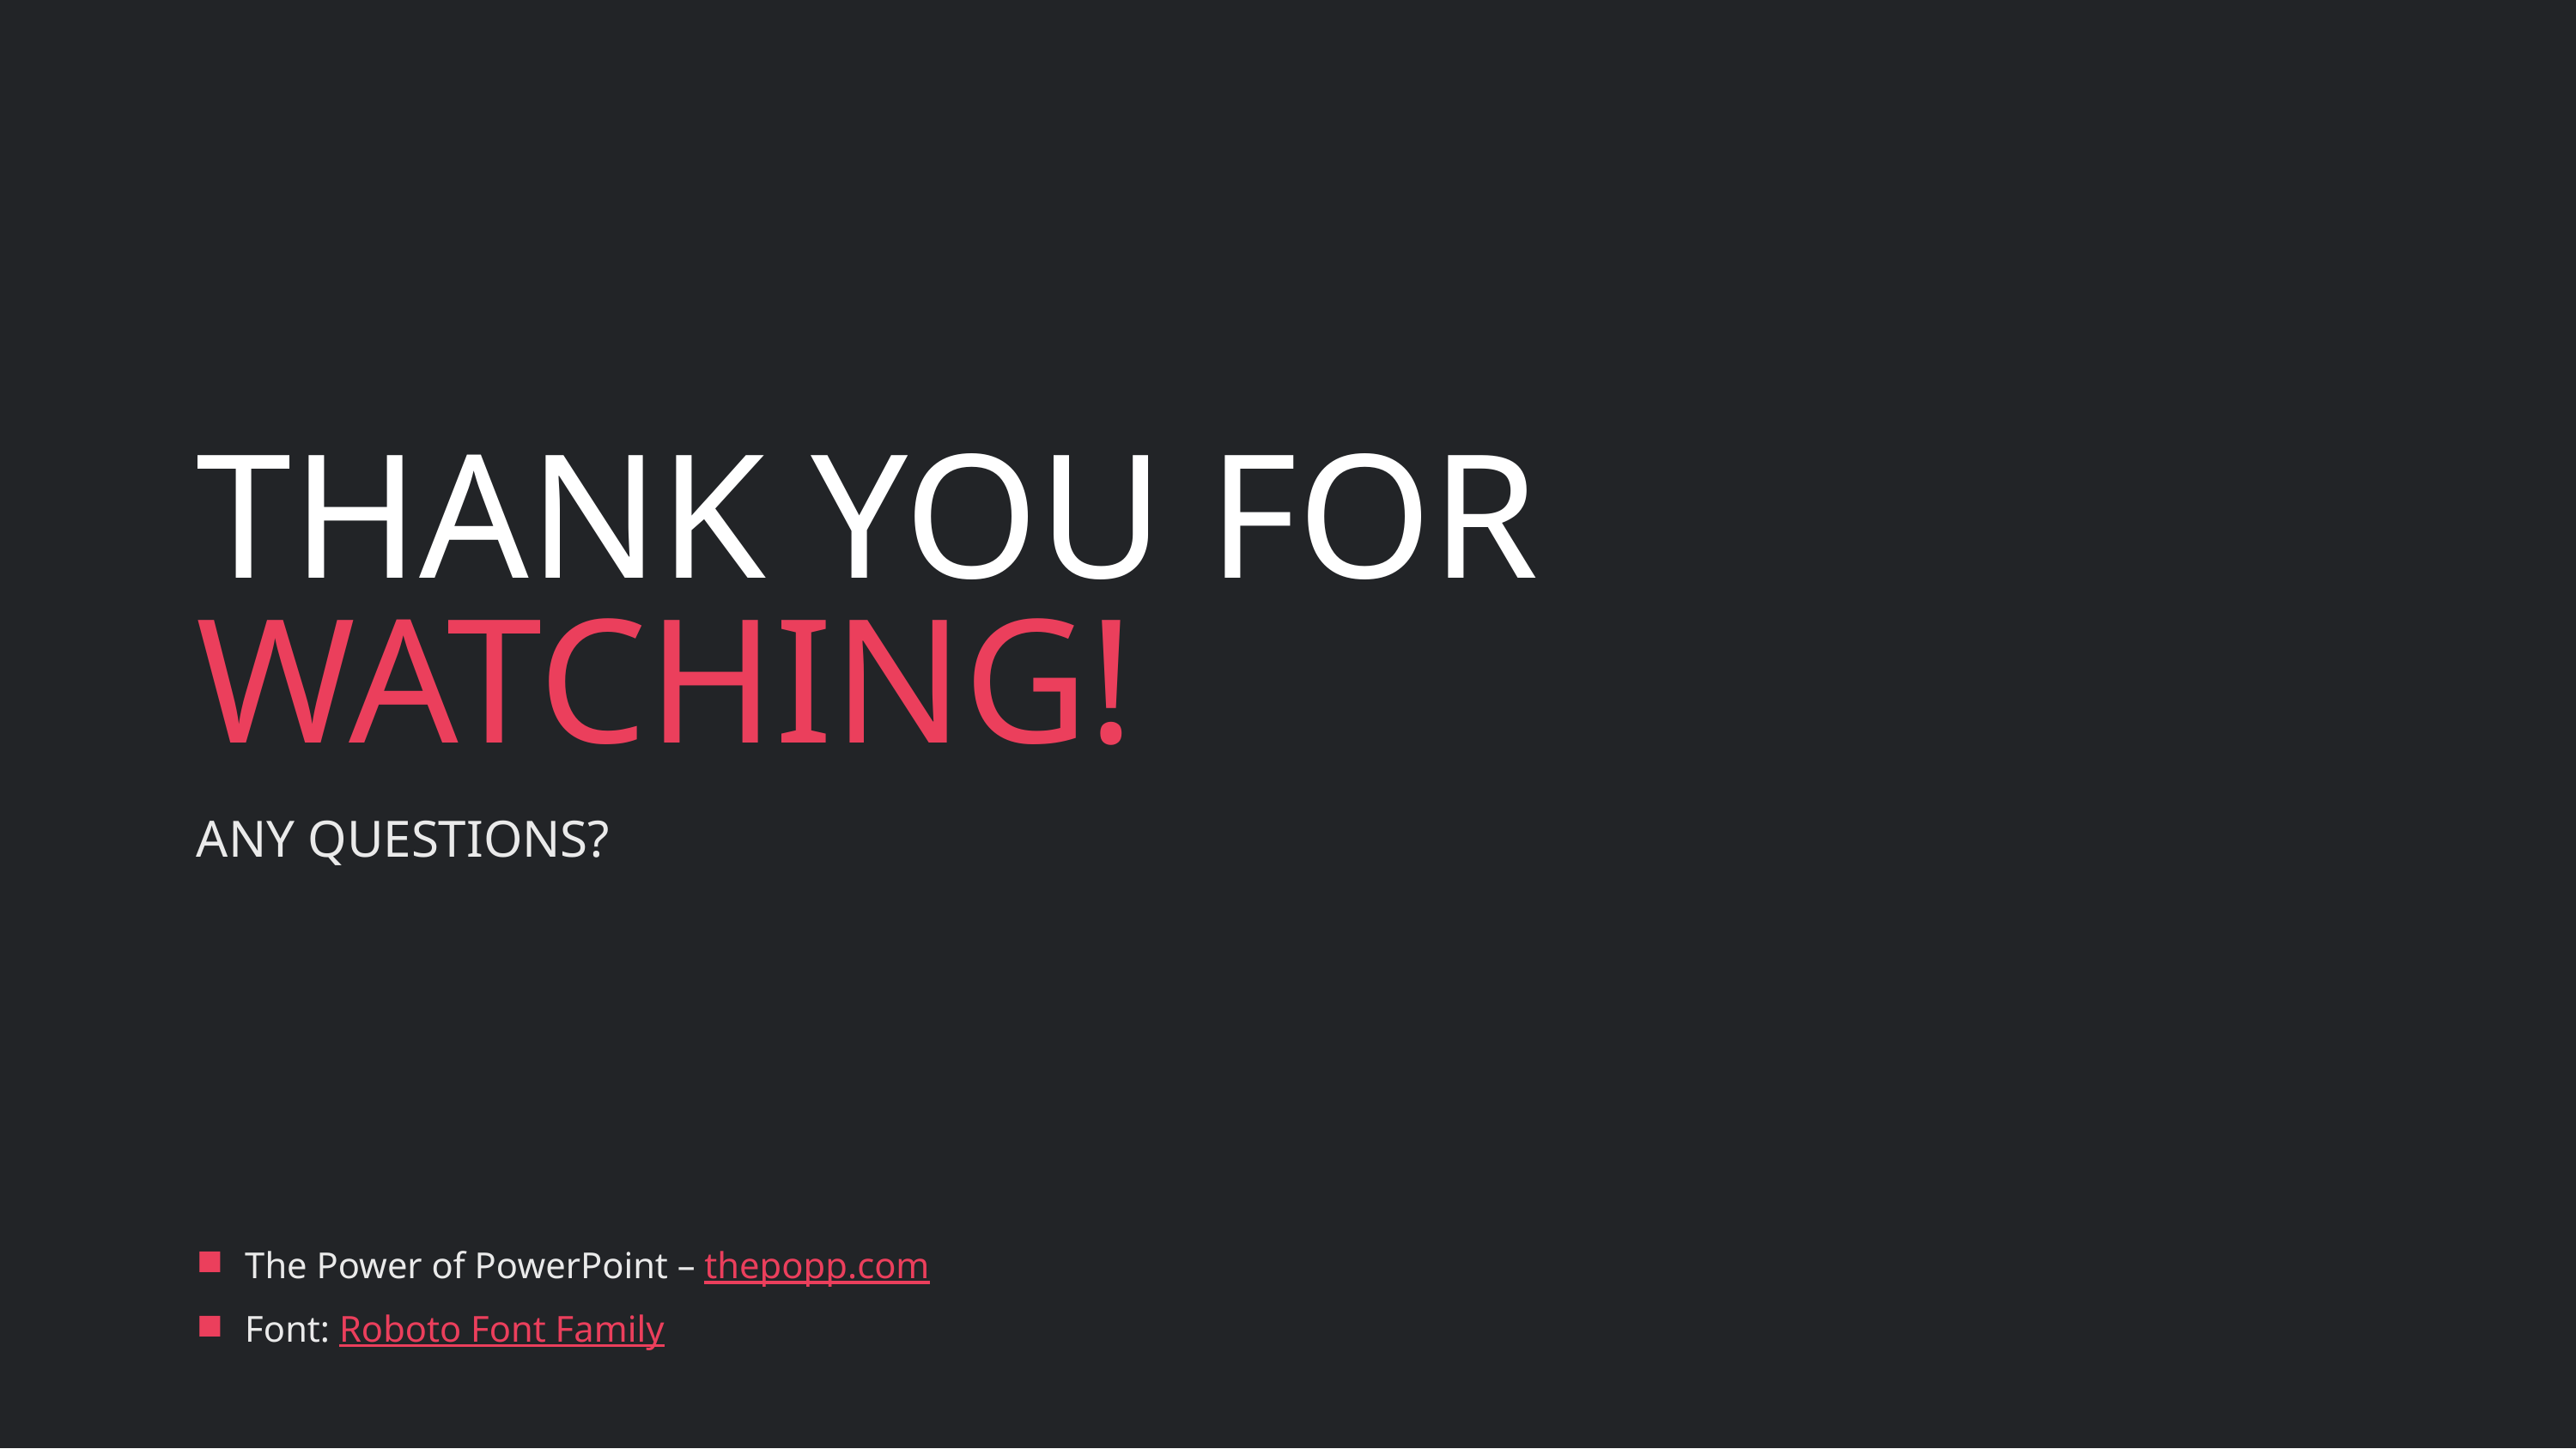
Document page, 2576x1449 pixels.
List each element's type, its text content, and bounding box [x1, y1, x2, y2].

title THANK YOU FOR WATCHING! [183, 102, 2392, 782]
list ANY QUESTIONS? [183, 782, 2392, 892]
list The Power of PowerPoint – thepopp.com Font: Roboto Font Family [183, 1081, 1319, 1361]
